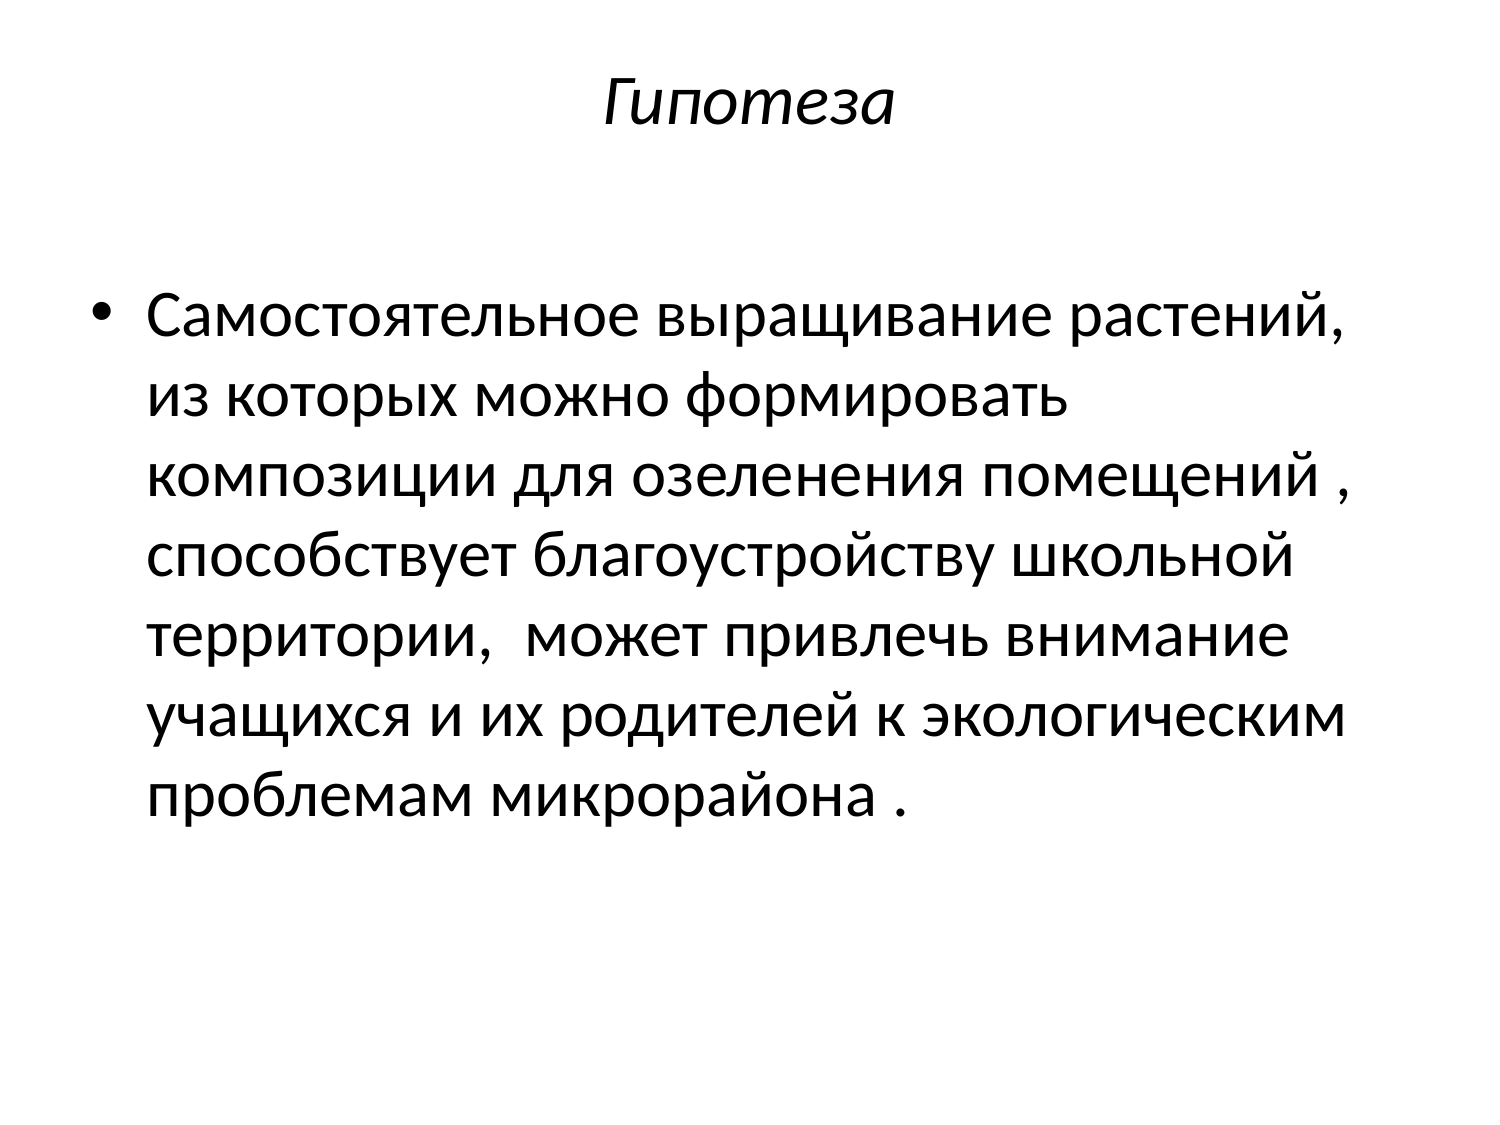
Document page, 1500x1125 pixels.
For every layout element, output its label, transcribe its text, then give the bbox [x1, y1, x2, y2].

title Гипотеза [75, 45, 1425, 233]
list Самостоятельное выращивание растений, из которых можно формировать композиции для озеленения помещений , способствует благоустройству школьной территории, может привлечь внимание учащихся и их родителей к экологическим проблемам микрорайона . [75, 262, 1425, 1005]
